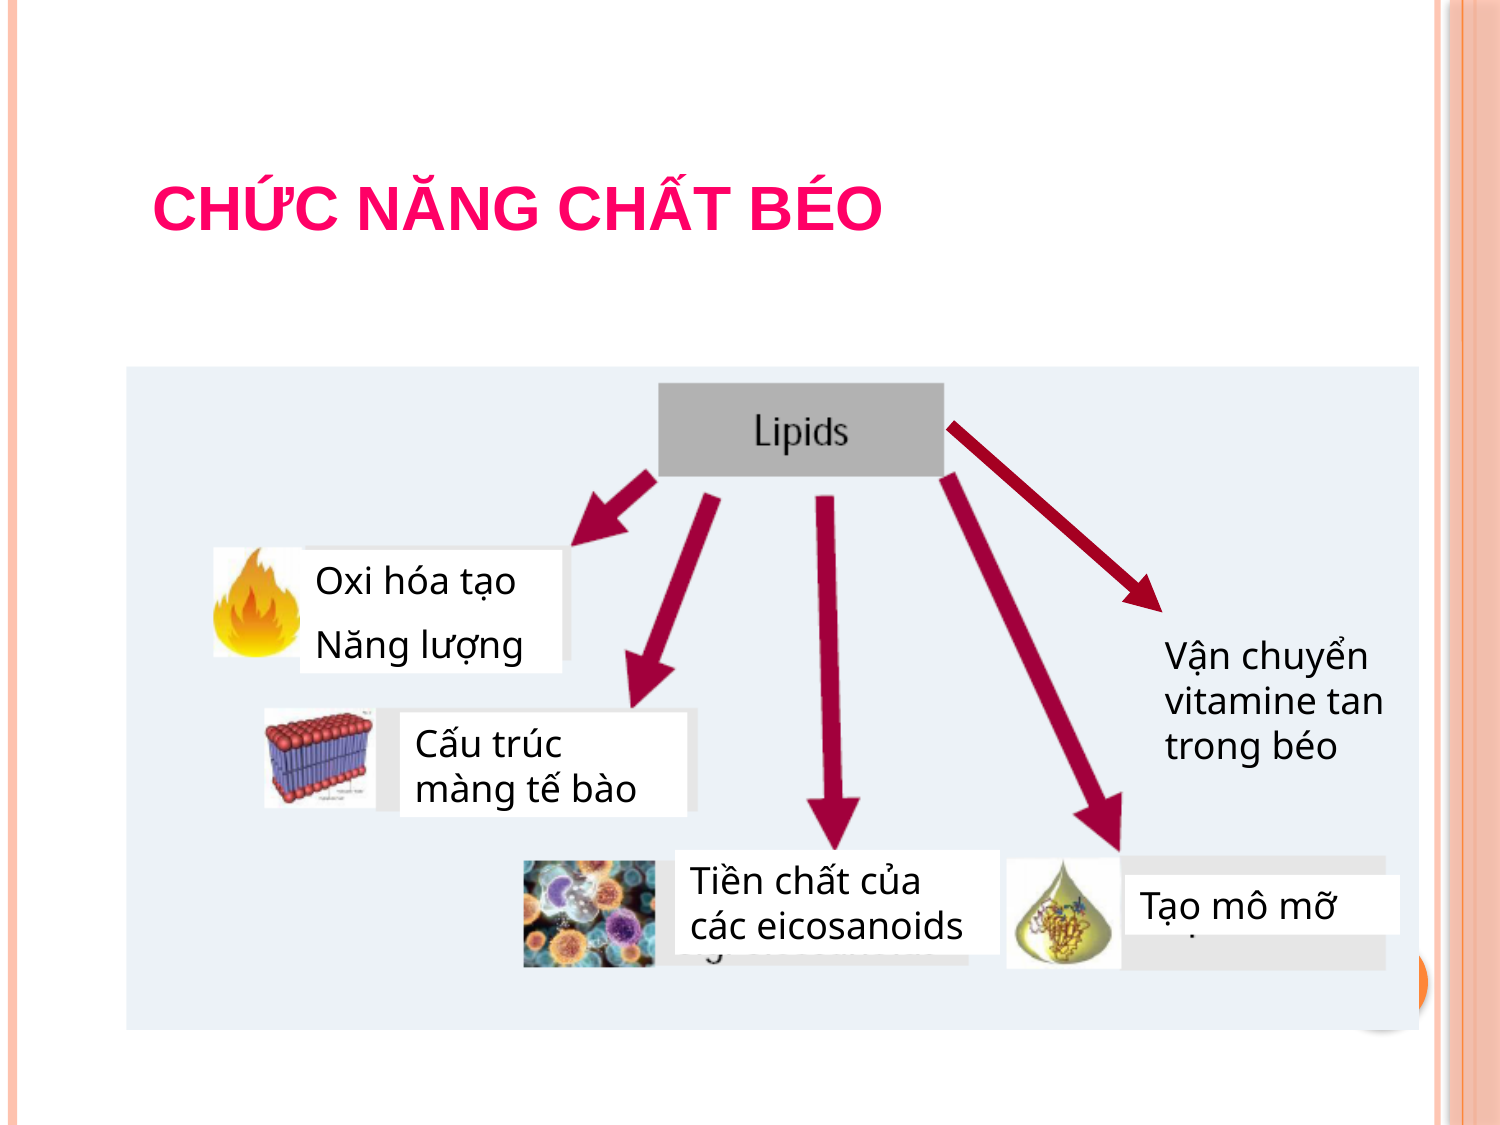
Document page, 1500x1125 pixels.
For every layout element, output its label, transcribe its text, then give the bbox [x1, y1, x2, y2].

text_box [124, 361, 1426, 1031]
title Chức năng chất béo [137, 62, 1413, 250]
